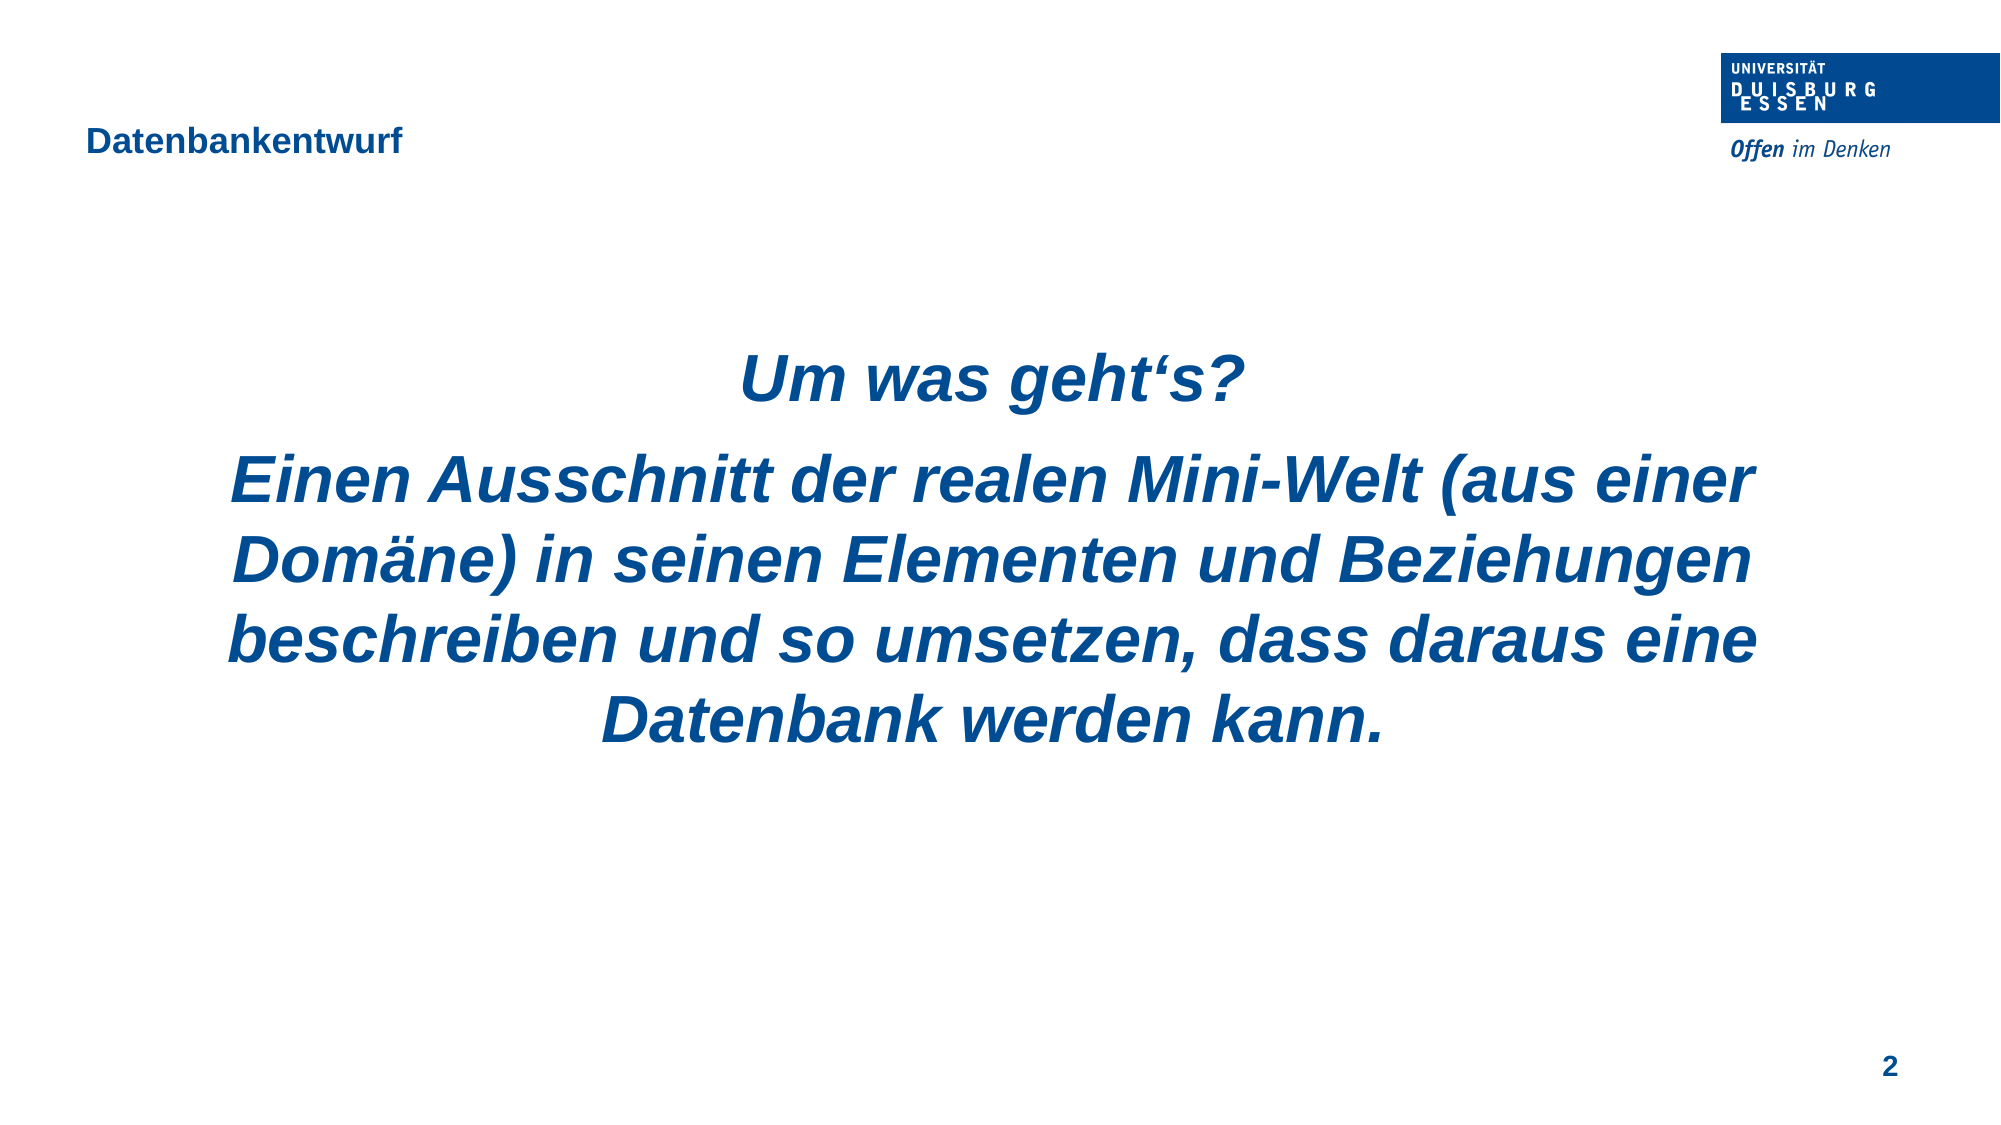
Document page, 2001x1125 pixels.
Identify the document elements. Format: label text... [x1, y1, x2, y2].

list Datenbankentwurf [85, 121, 1691, 162]
picture [1721, 53, 2000, 162]
slide_number 2 [1677, 1039, 1914, 1081]
list Um was geht‘s? Einen Ausschnitt der realen Mini-Welt (aus einer Domäne) in seinen Elementen und Beziehungen beschreiben und so umsetzen, dass daraus eine Datenbank werden kann. [85, 328, 1917, 851]
